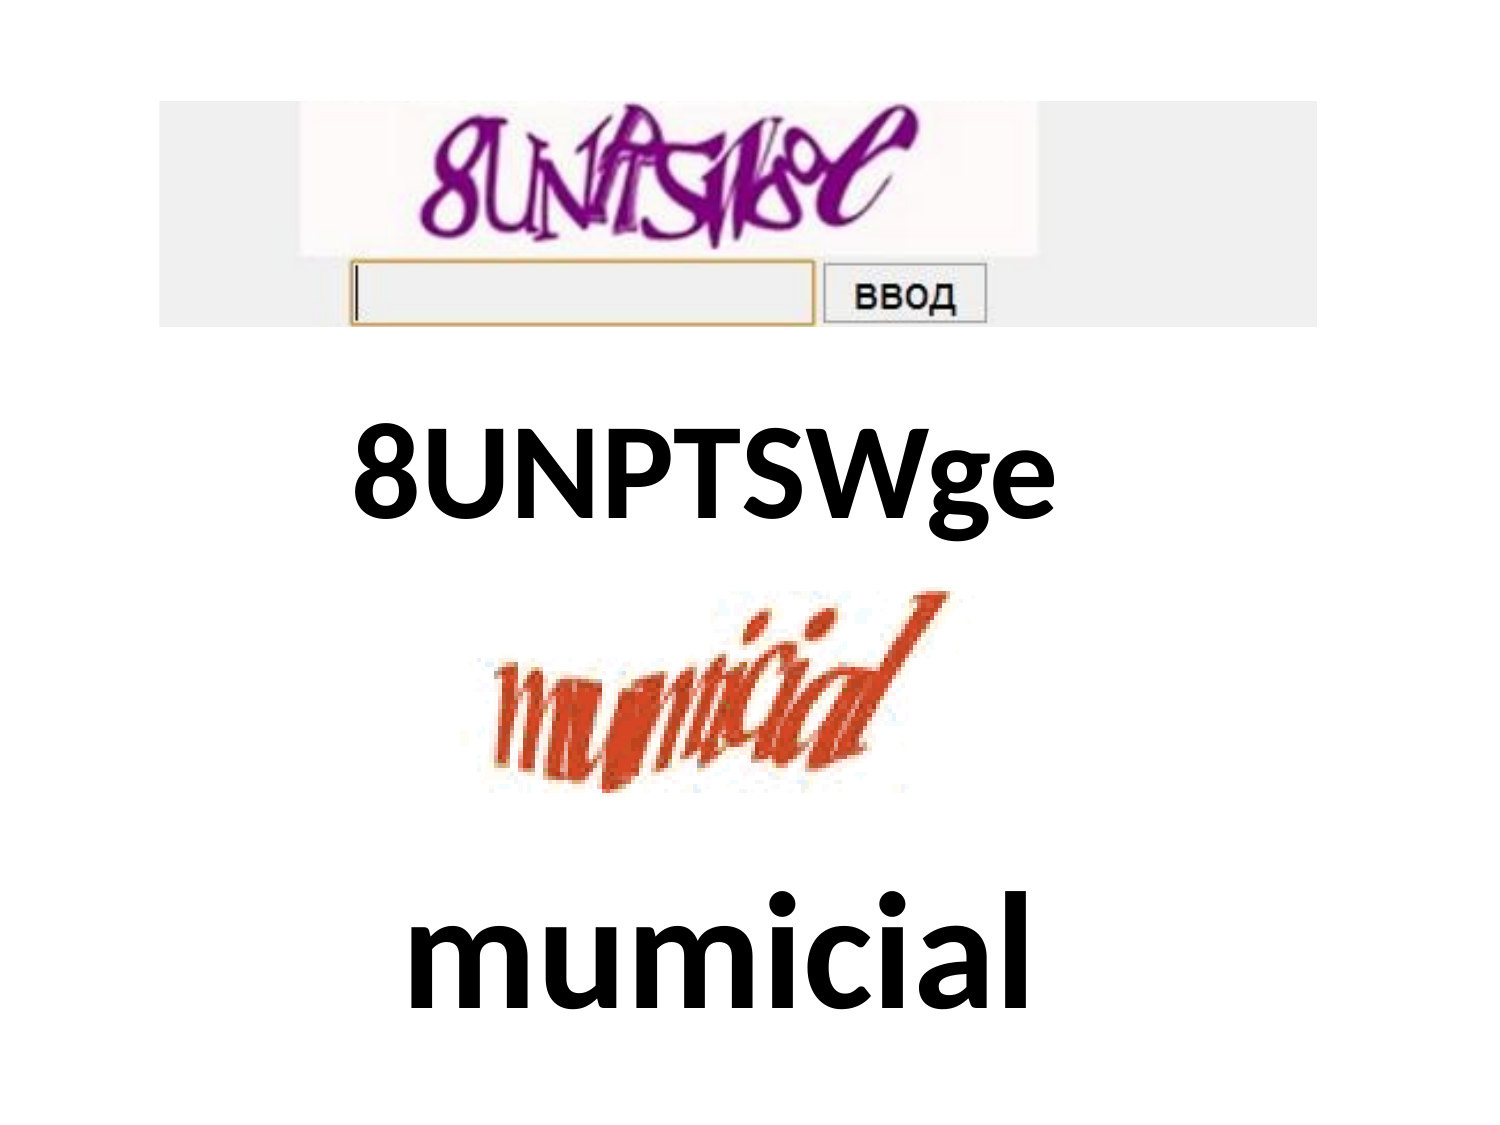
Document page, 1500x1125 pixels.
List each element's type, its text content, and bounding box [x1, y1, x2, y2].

text_box mumicial [386, 834, 1053, 1049]
picture [159, 101, 1318, 327]
text_box 8UNPTSWge [336, 373, 1176, 554]
picture [418, 538, 987, 865]
